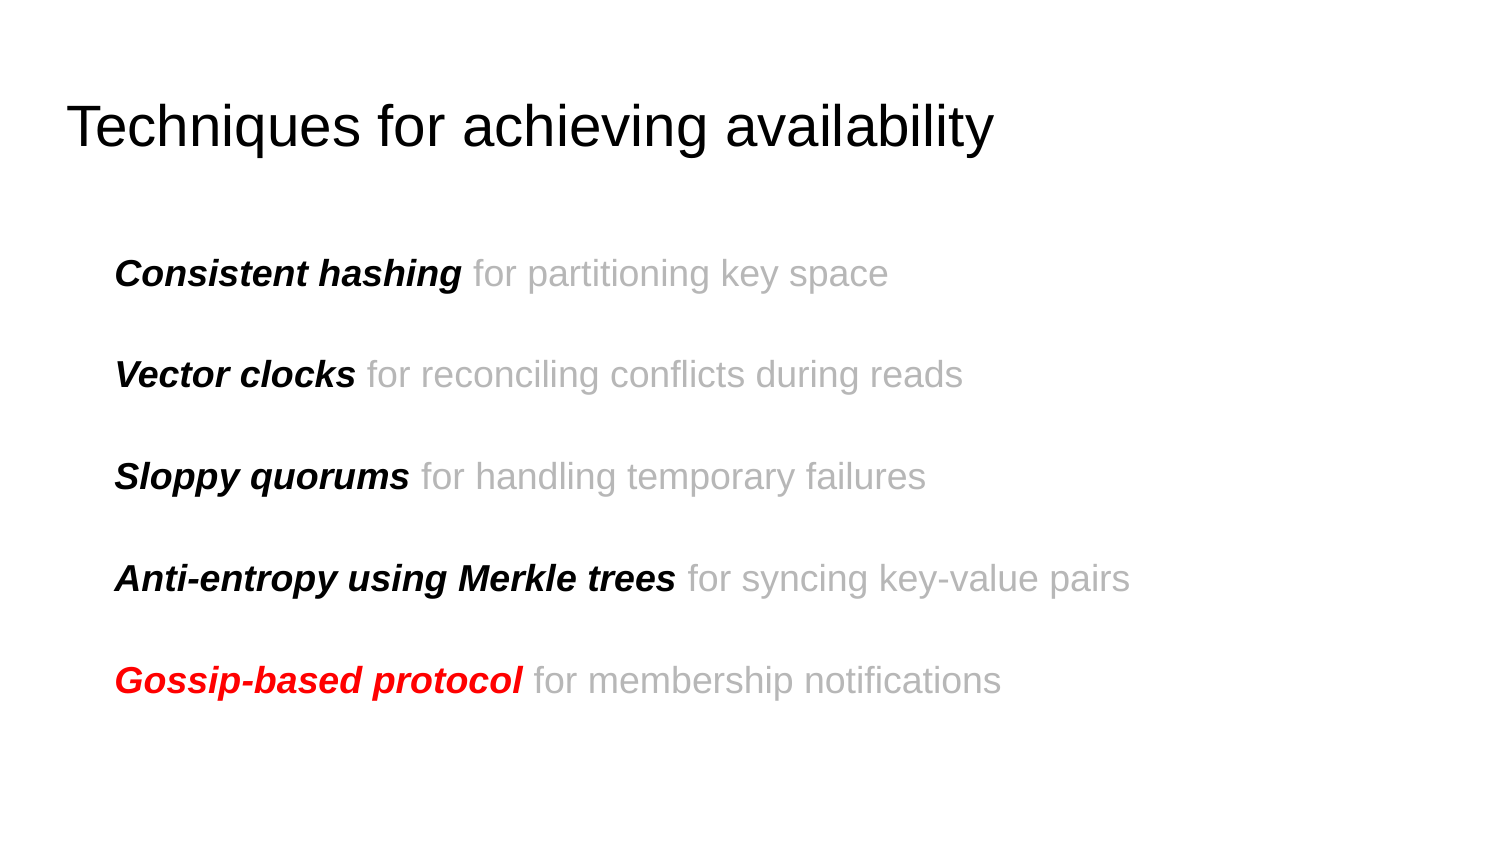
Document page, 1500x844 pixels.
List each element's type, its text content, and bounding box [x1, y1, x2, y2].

title Techniques for achieving availability [51, 72, 1449, 167]
list Consistent hashing for partitioning key space Vector clocks for reconciling conflicts during reads Sloppy quorums for handling temporary failures Anti-entropy using Merkle trees for syncing key-value pairs Gossip-based protocol for membership notifications [99, 227, 1373, 736]
